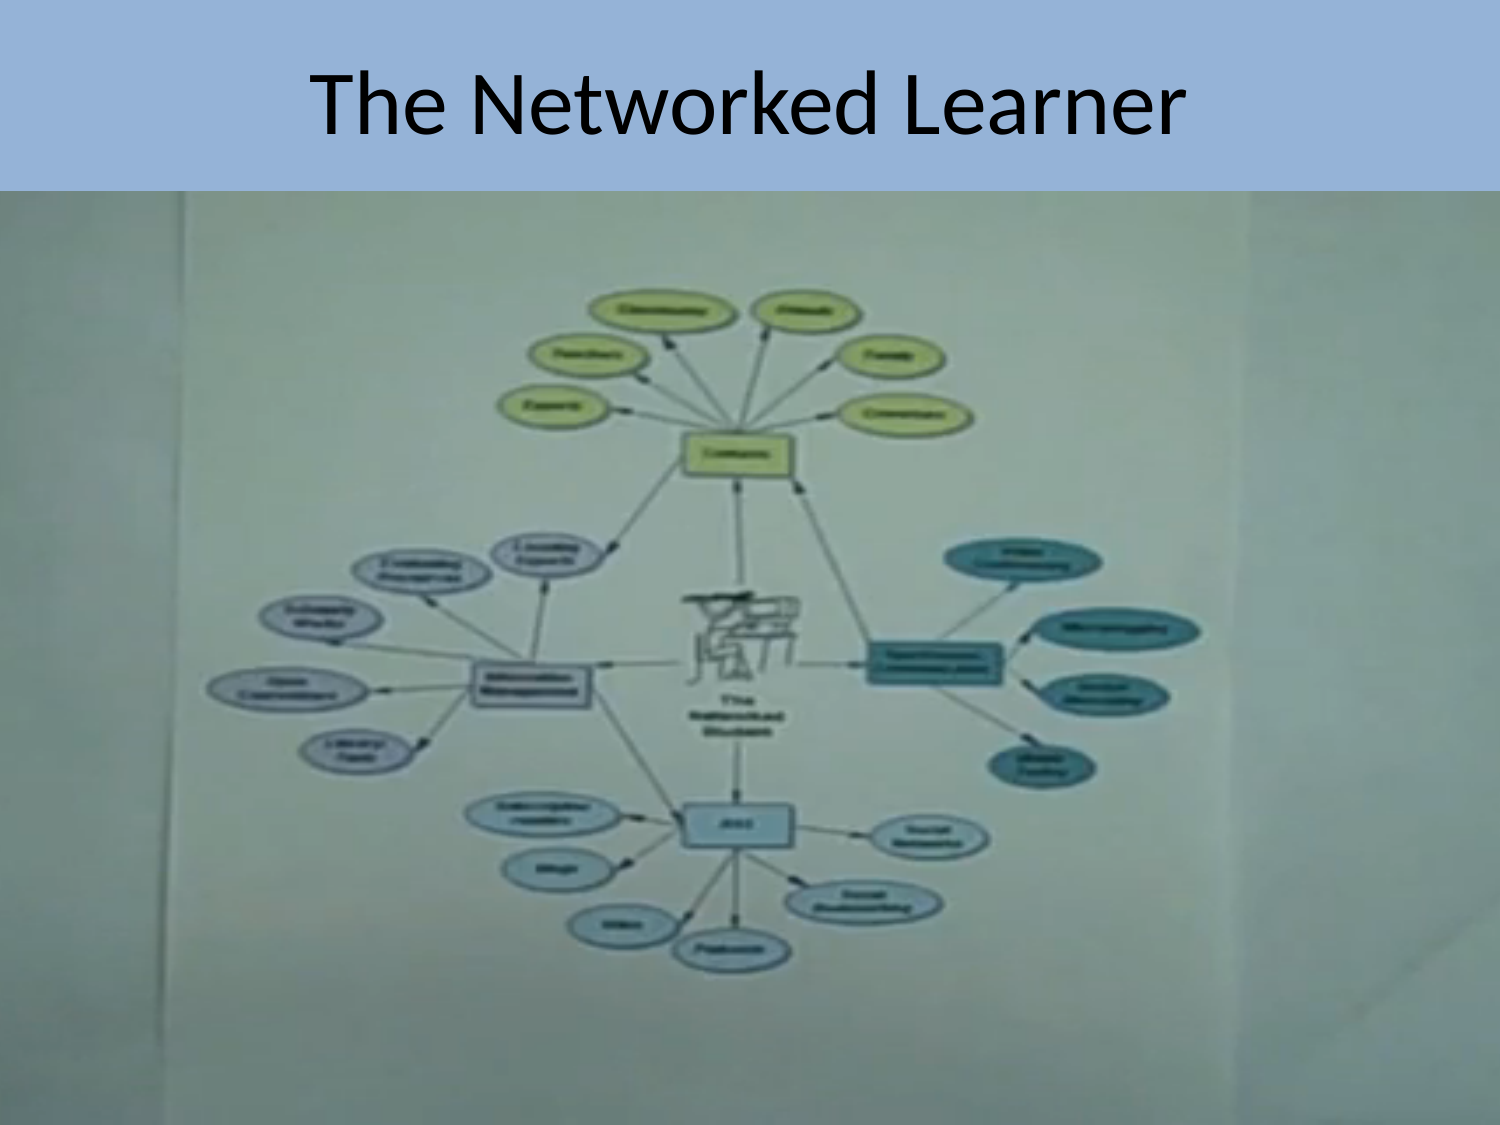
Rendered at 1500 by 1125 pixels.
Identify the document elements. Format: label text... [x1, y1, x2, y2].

title The Networked Learner [75, 4, 1425, 189]
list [0, 191, 1500, 1125]
